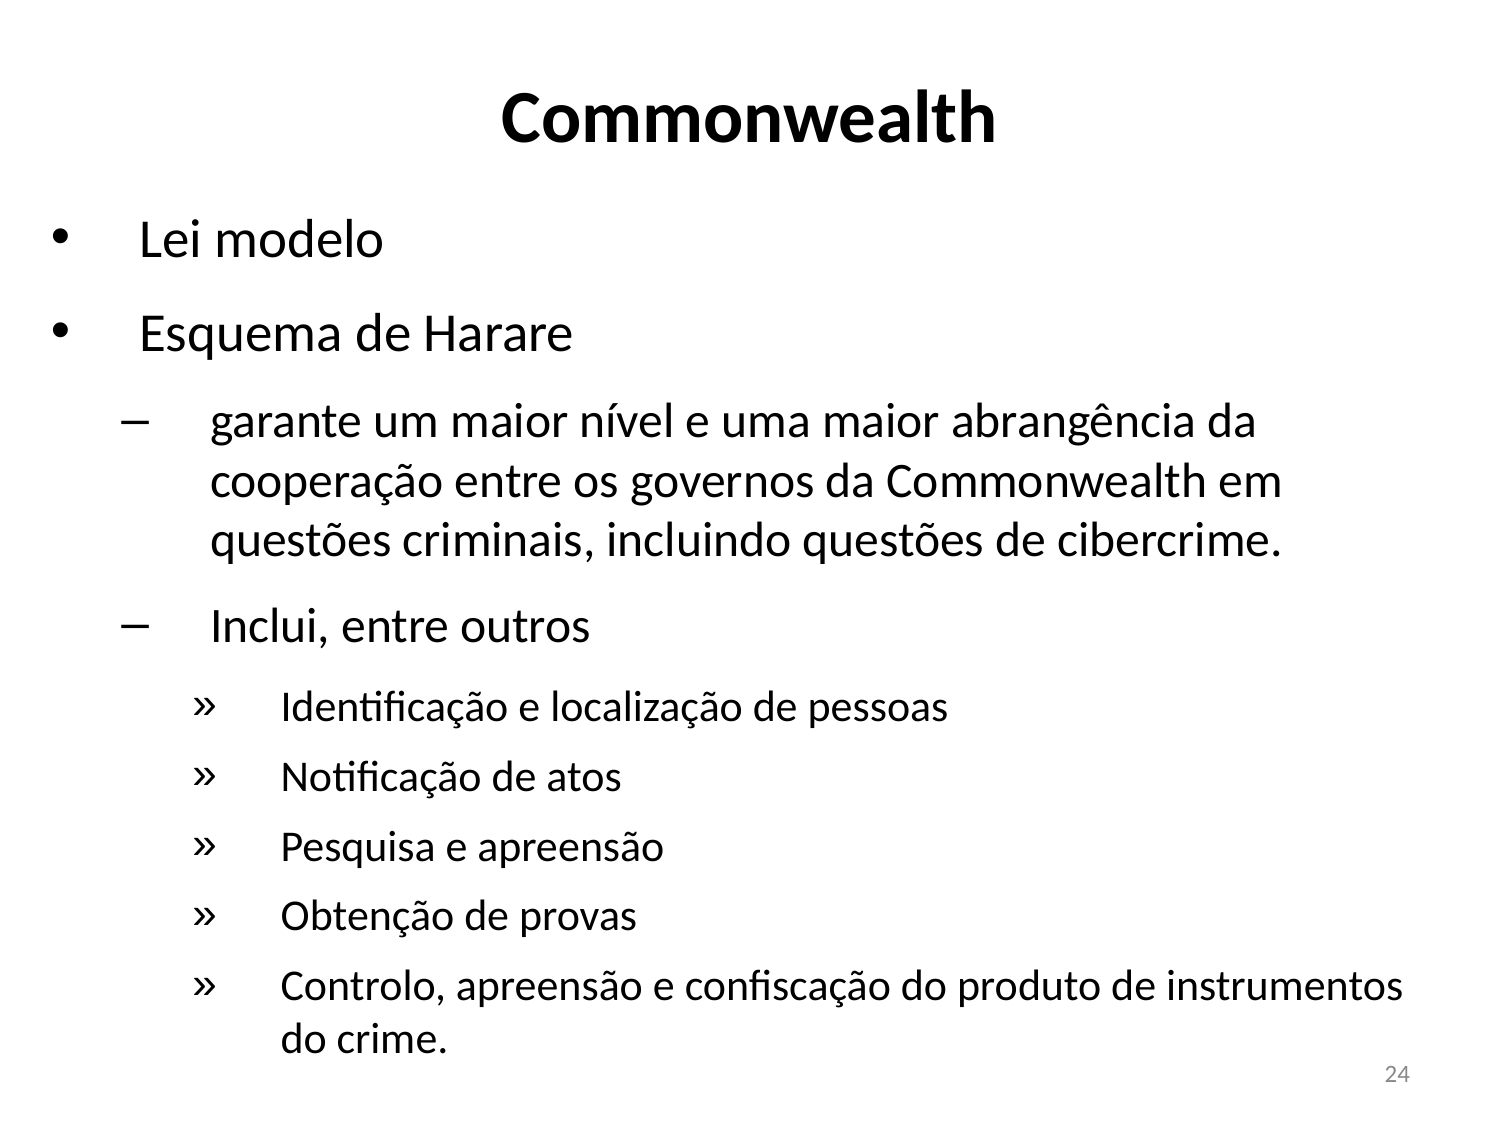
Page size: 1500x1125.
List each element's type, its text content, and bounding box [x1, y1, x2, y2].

list Lei modelo Esquema de Harare garante um maior nível e uma maior abrangência da cooperação entre os governos da Commonwealth em questões criminais, incluindo questões de cibercrime. Inclui, entre outros Identificação e localização de pessoas Notificação de atos Pesquisa e apreensão Obtenção de provas Controlo, apreensão e confiscação do produto de instrumentos do crime. [35, 195, 1462, 1073]
title Commonwealth [75, 29, 1425, 195]
slide_number 24 [1074, 1042, 1425, 1103]
